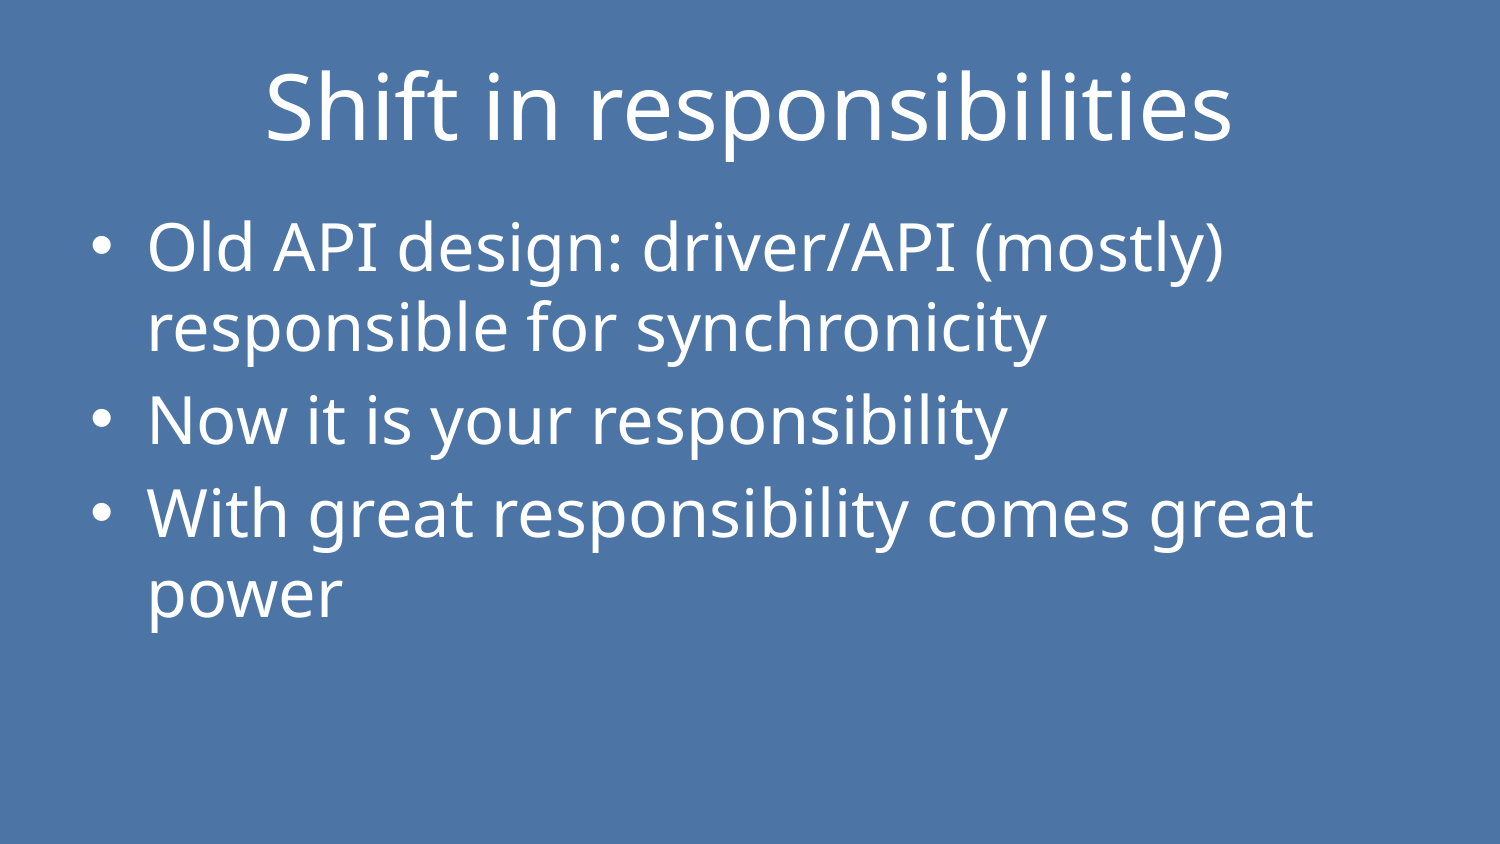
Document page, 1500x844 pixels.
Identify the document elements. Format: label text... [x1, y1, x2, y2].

list Old API design: driver/API (mostly) responsible for synchronicity Now it is your responsibility With great responsibility comes great power [75, 196, 1425, 754]
title Shift in responsibilities [75, 33, 1425, 175]
